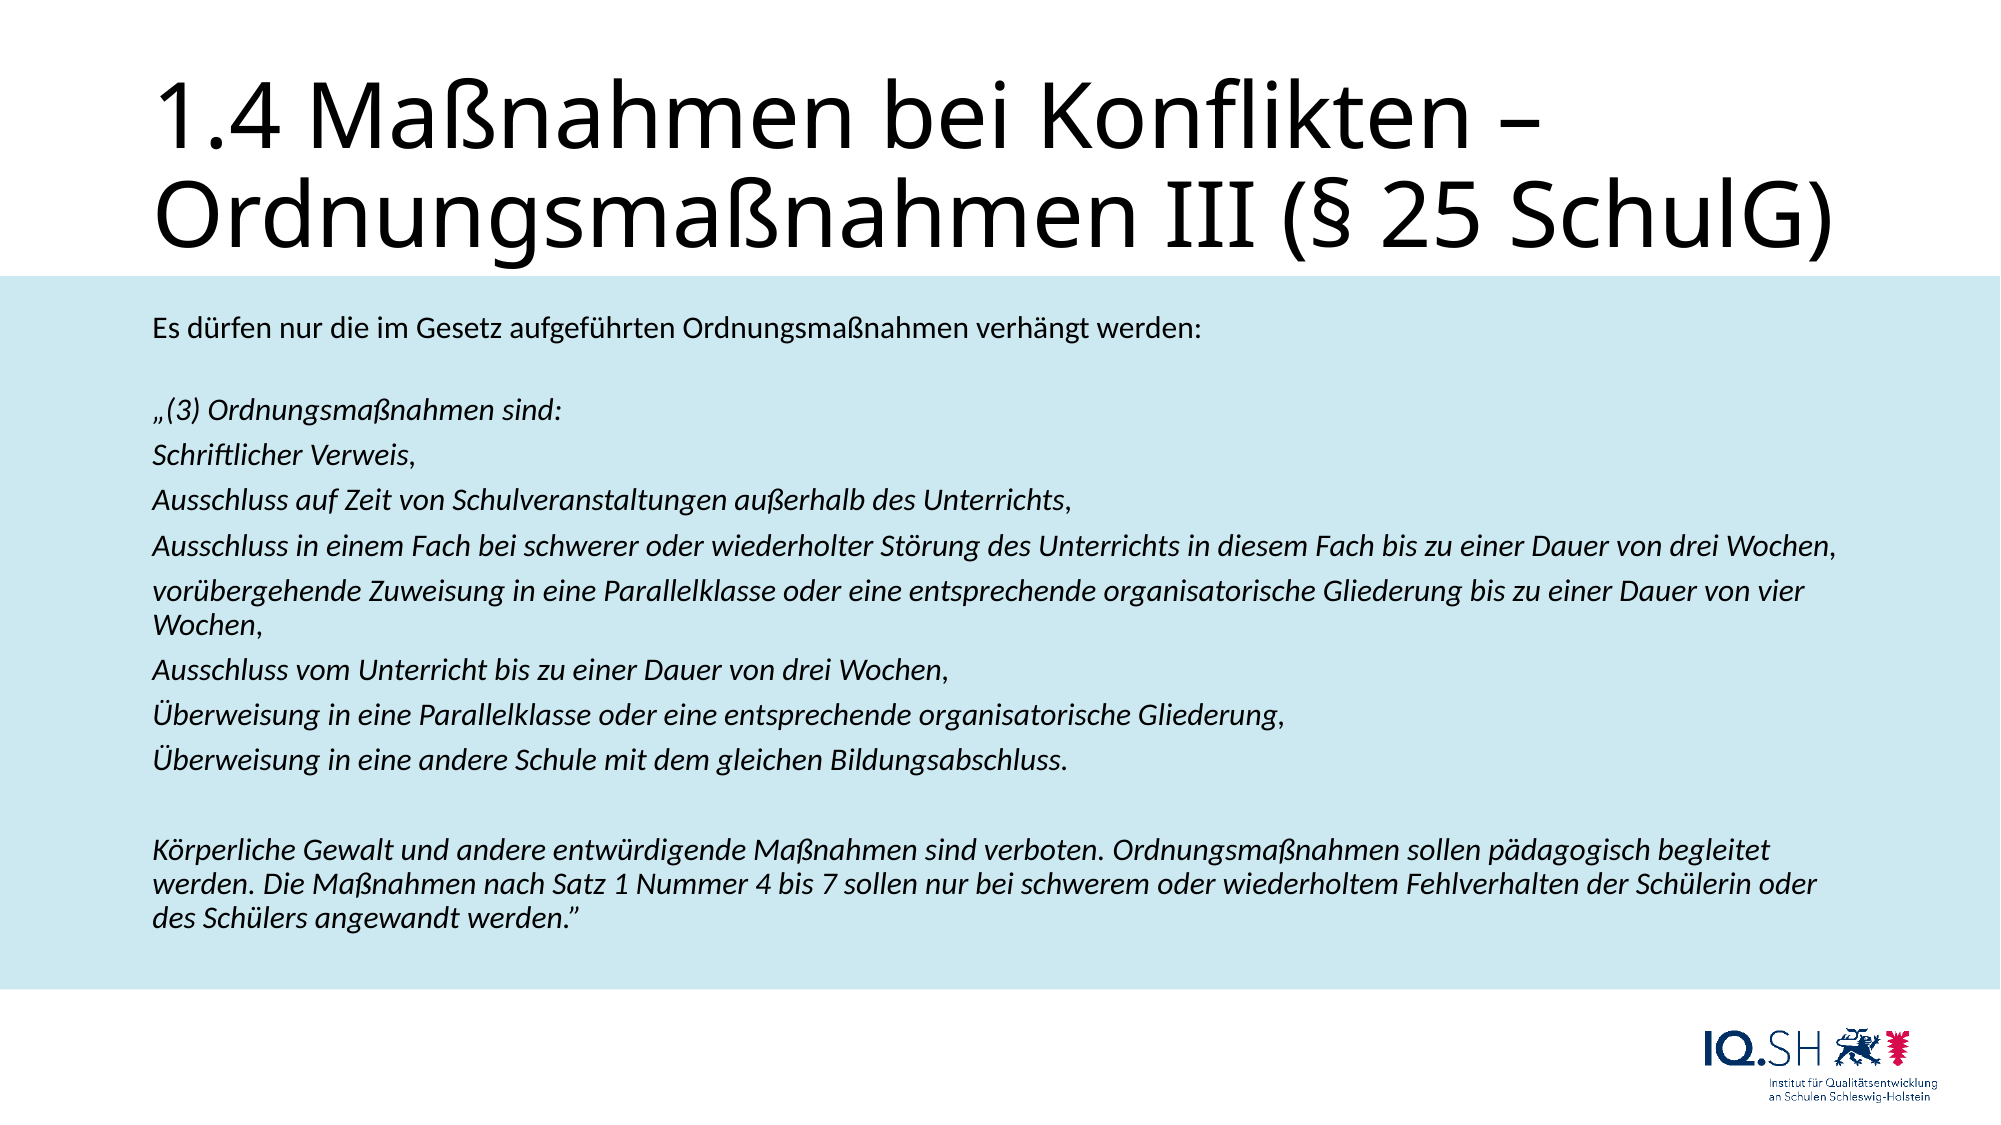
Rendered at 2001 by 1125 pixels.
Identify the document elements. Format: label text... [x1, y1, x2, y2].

list Es dürfen nur die im Gesetz aufgeführten Ordnungsmaßnahmen verhängt werden: „(3) Ordnungsmaßnahmen sind: Schriftlicher Verweis, Ausschluss auf Zeit von Schulveranstaltungen außerhalb des Unterrichts, Ausschluss in einem Fach bei schwerer oder wiederholter Störung des Unterrichts in diesem Fach bis zu einer Dauer von drei Wochen, vorübergehende Zuweisung in eine Parallelklasse oder eine entsprechende organisatorische Gliederung bis zu einer Dauer von vier Wochen, Ausschluss vom Unterricht bis zu einer Dauer von drei Wochen, Überweisung in eine Parallelklasse oder eine entsprechende organisatorische Gliederung, Überweisung in eine andere Schule mit dem gleichen Bildungsabschluss. Körperliche Gewalt und andere entwürdigende Maßnahmen sind verboten. Ordnungsmaßnahmen sollen pädagogisch begleitet werden. Die Maßnahmen nach Satz 1 Nummer 4 bis 7 sollen nur bei schwerem oder wiederholtem Fehlverhalten der Schülerin oder des Schülers angewandt werden.” [137, 299, 1863, 982]
picture [1705, 1028, 1937, 1103]
title 1.4 Maßnahmen bei Konflikten – Ordnungsmaßnahmen III (§ 25 SchulG) [137, 59, 1863, 278]
